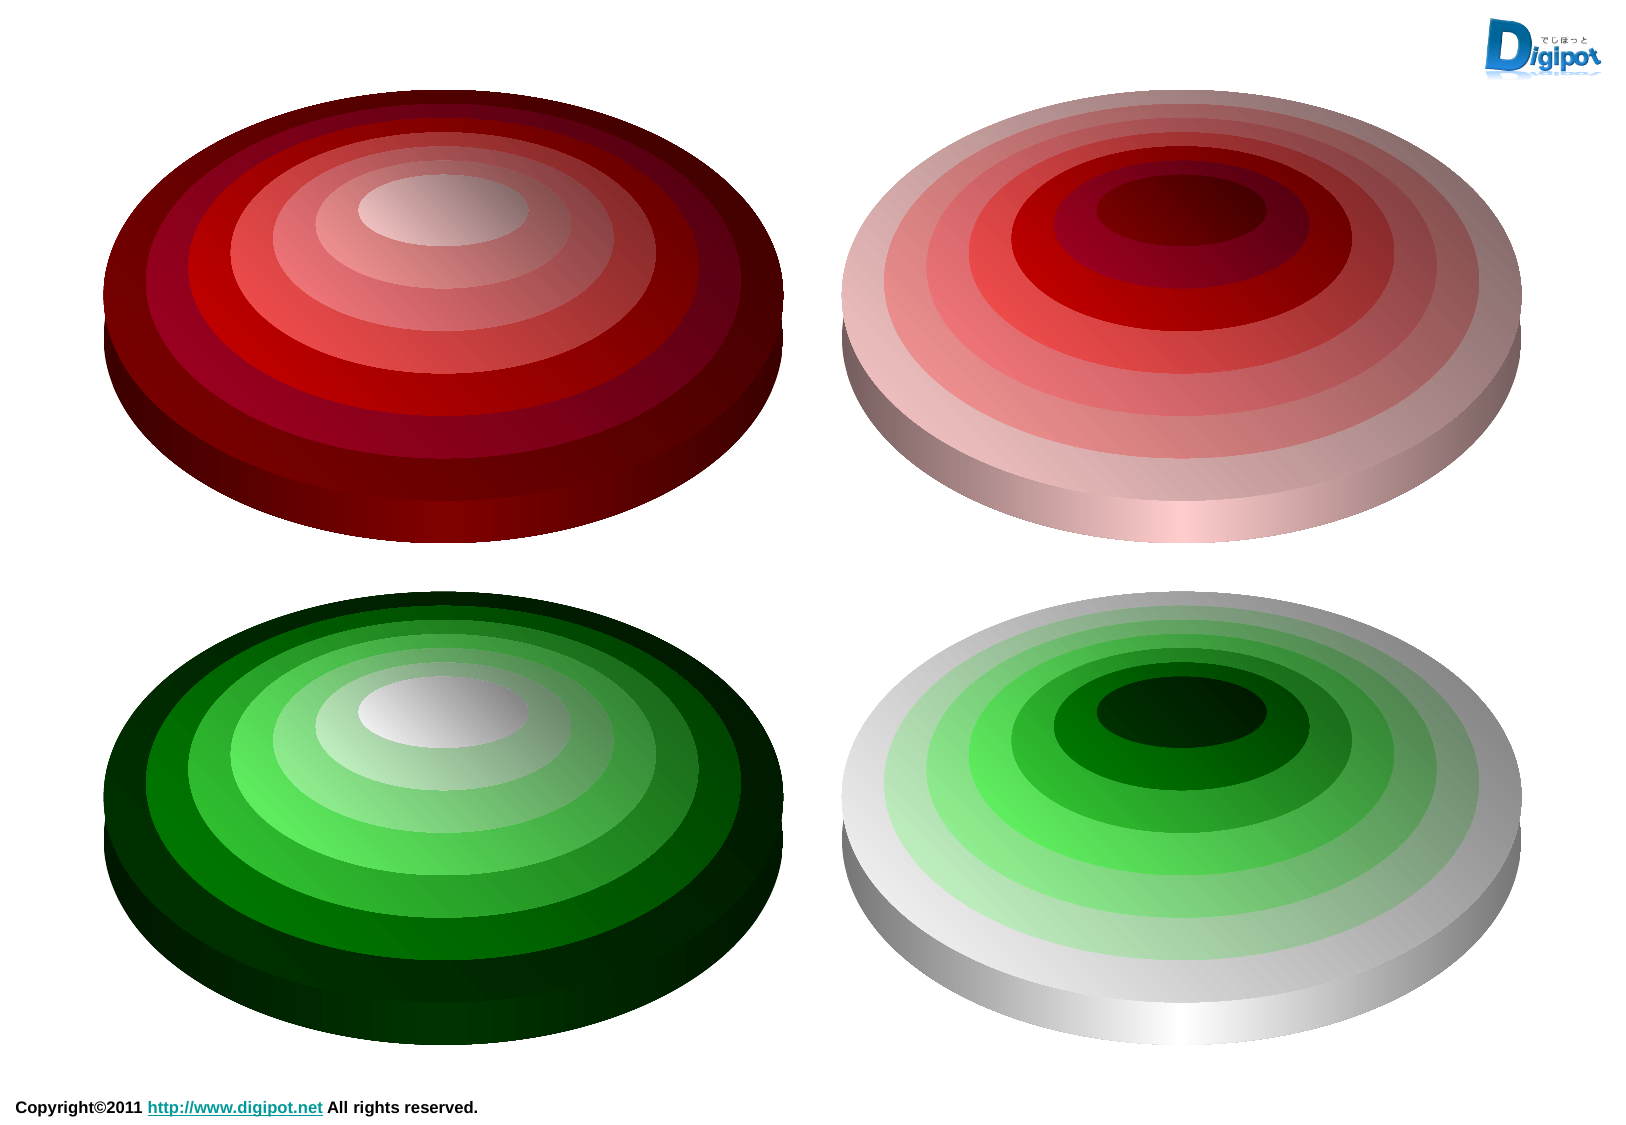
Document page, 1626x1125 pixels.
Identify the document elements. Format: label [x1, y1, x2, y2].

text_box [841, 591, 1522, 1045]
text_box [841, 90, 1522, 543]
text_box [103, 591, 784, 1045]
picture [1485, 18, 1602, 82]
text_box [103, 90, 784, 543]
